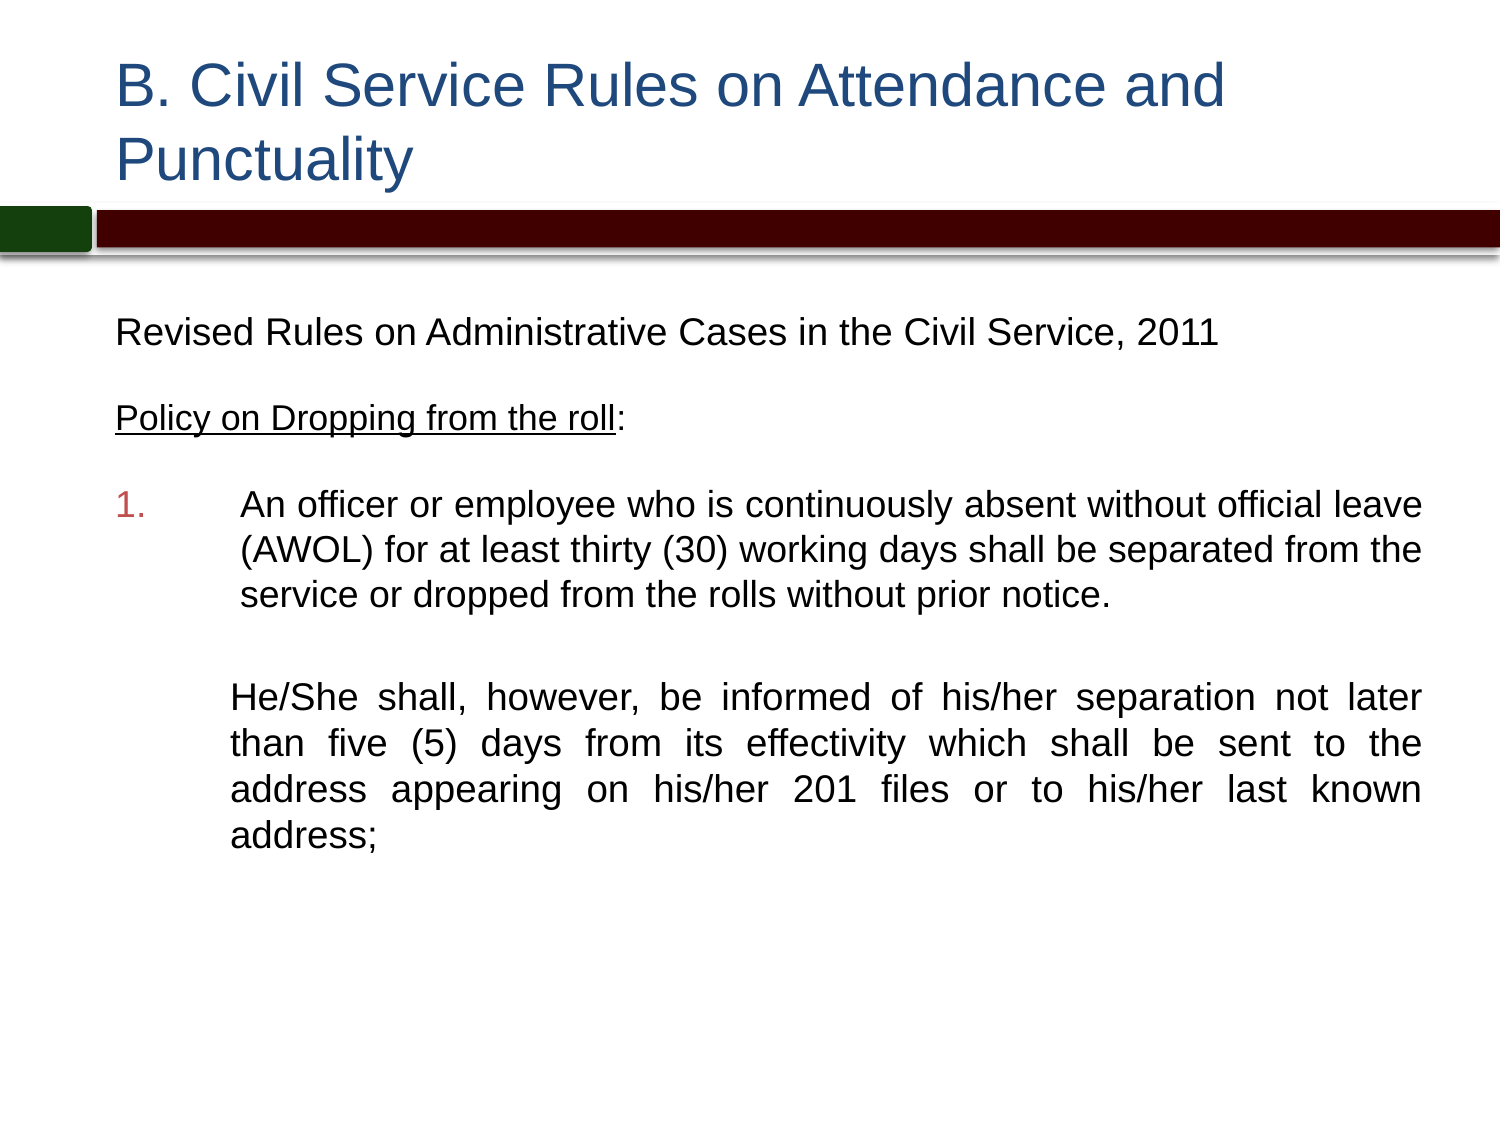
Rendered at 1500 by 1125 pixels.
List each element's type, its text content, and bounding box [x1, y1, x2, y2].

list Revised Rules on Administrative Cases in the Civil Service, 2011 Policy on Dropping from the roll: An officer or employee who is continuously absent without official leave (AWOL) for at least thirty (30) working days shall be separated from the service or dropped from the rolls without prior notice. He/She shall, however, be informed of his/her separation not later than five (5) days from its effectivity which shall be sent to the address appearing on his/her 201 files or to his/her last known address; [100, 299, 1438, 875]
title B. Civil Service Rules on Attendance and Punctuality [100, 37, 1438, 200]
